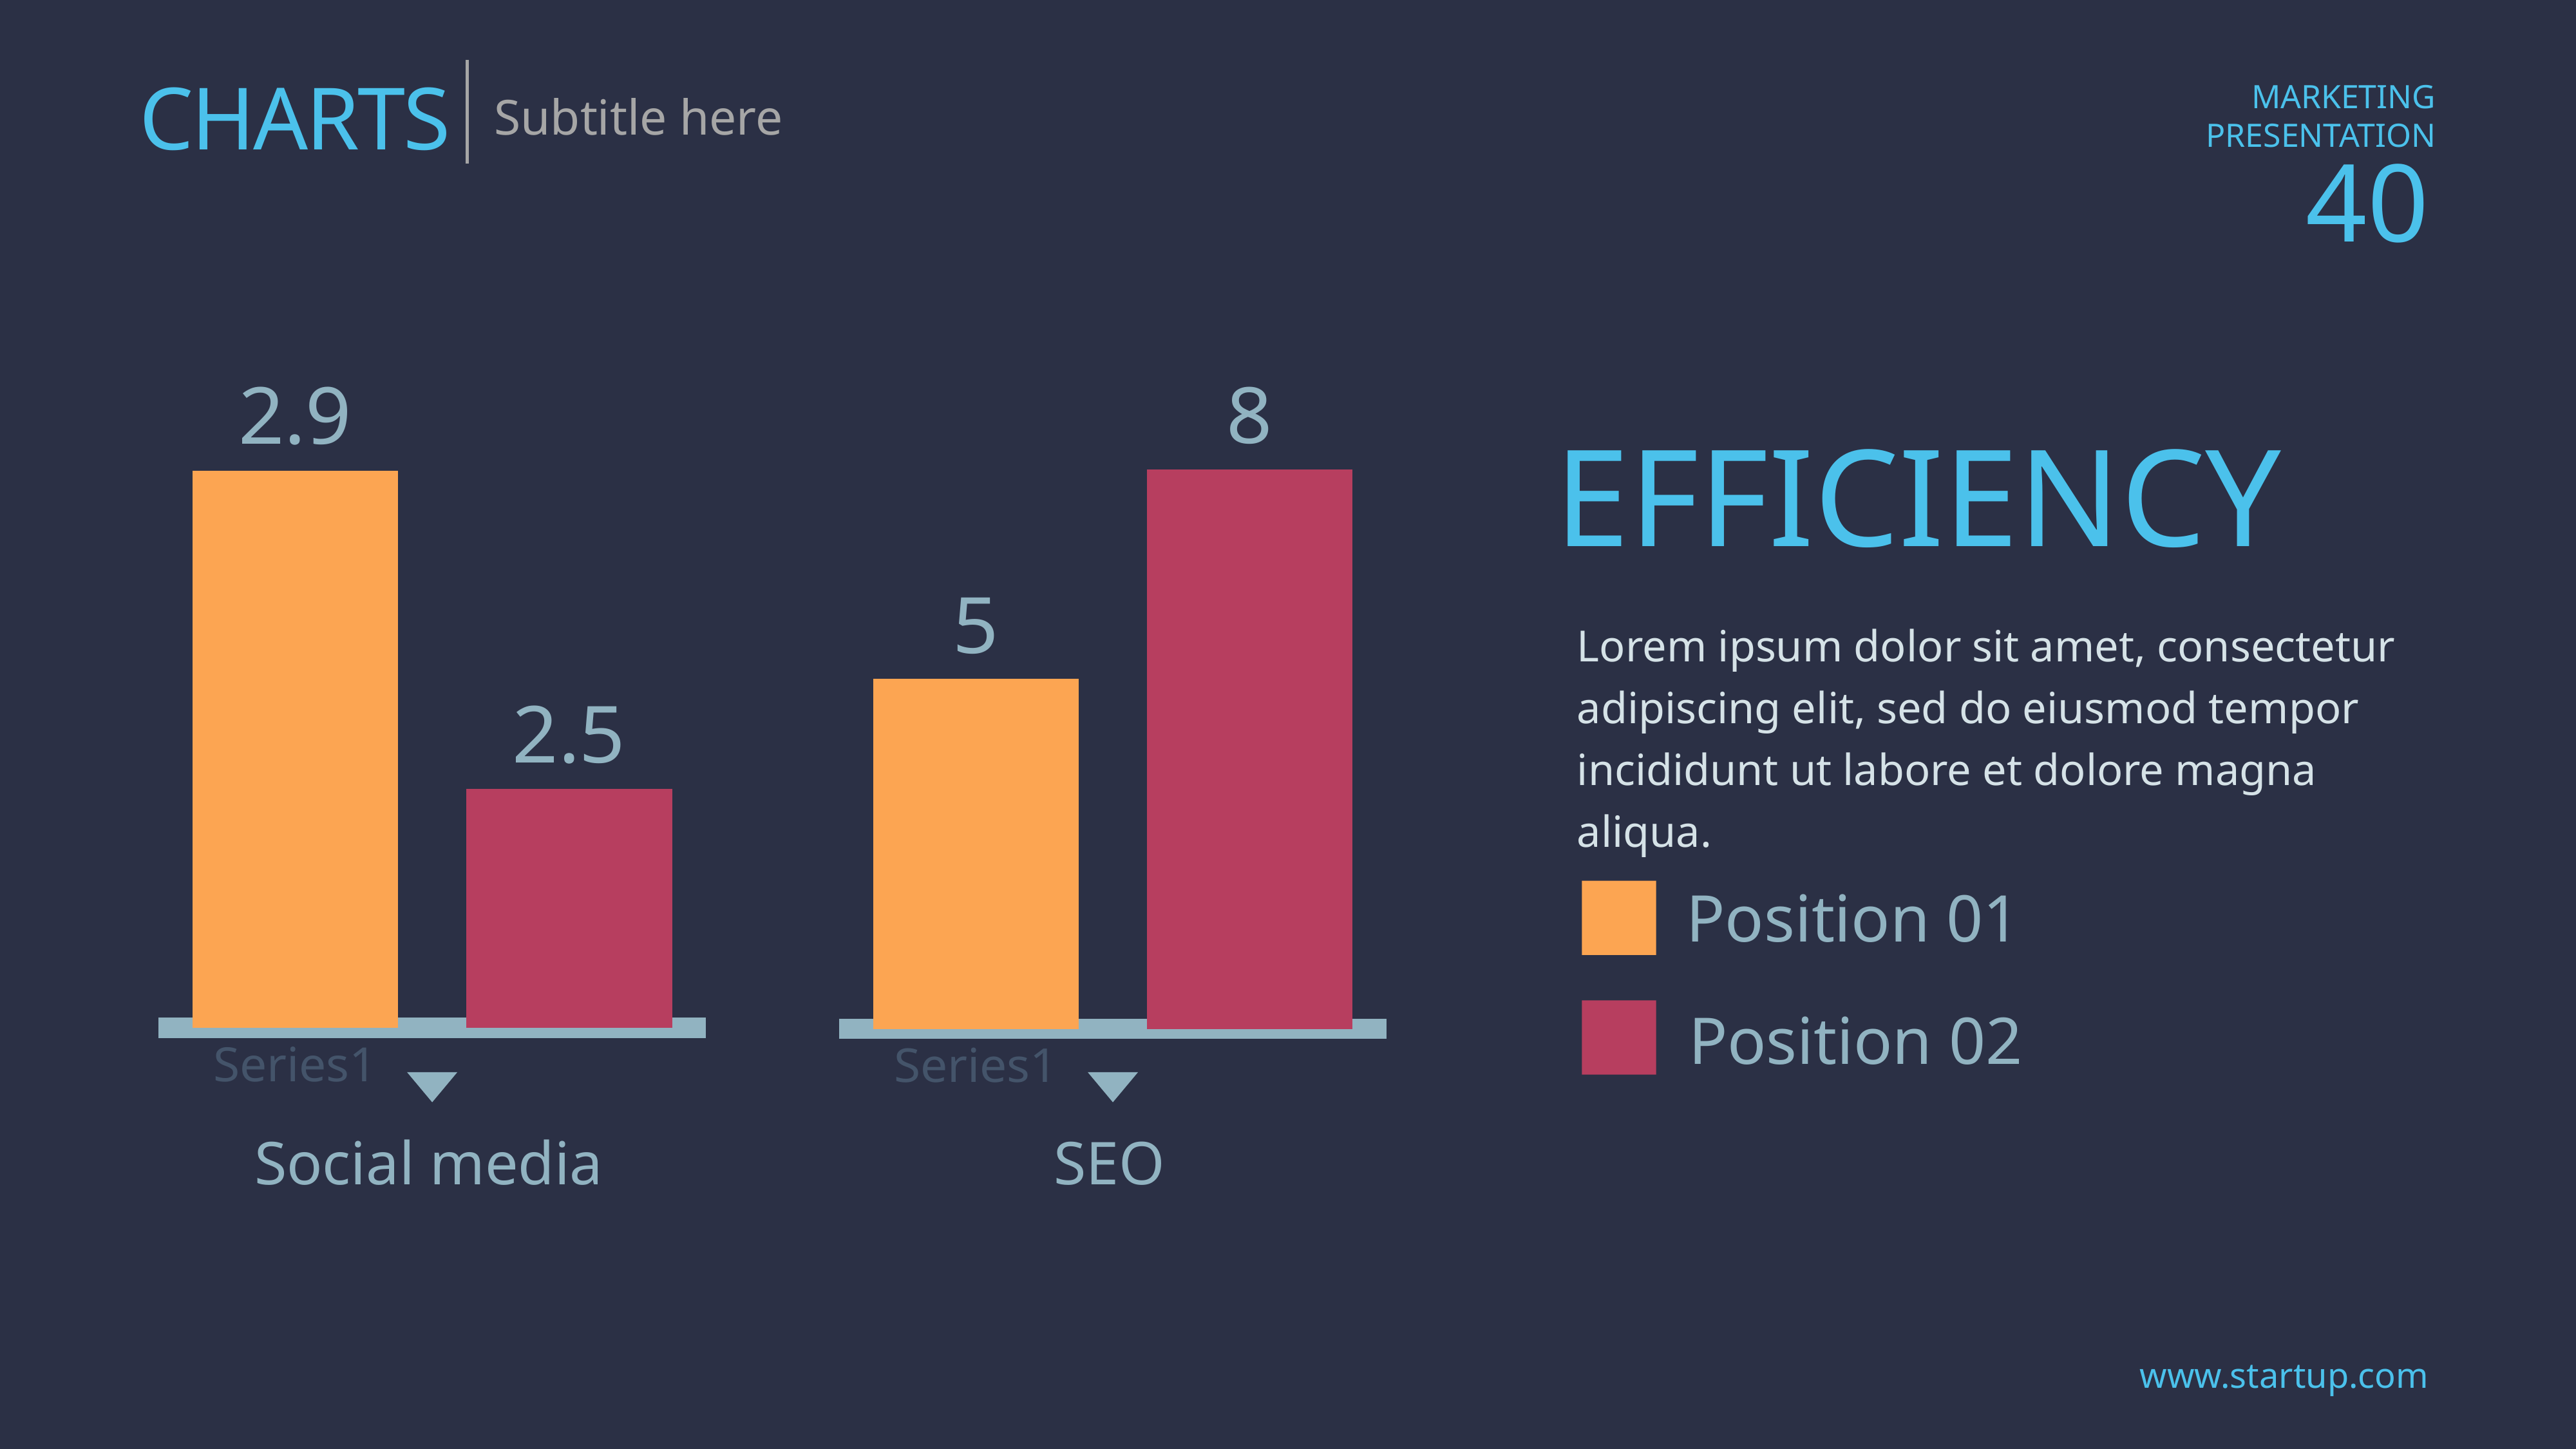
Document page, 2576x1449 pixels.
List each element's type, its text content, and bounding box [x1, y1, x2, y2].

text_box Position 01 [1686, 877, 2021, 955]
text_box Lorem ipsum dolor sit amet, consectetur adipiscing elit, sed do eiusmod tempor incididunt ut labore et dolore magna aliqua. [1577, 608, 2429, 856]
text_box [1581, 880, 1657, 956]
text_box CHARTS [139, 63, 451, 167]
text_box EFFICIENCY [1555, 412, 2282, 574]
text_box Position 02 [1689, 999, 2023, 1077]
text_box SEO [1054, 1126, 1166, 1197]
text_box Subtitle here [484, 81, 793, 149]
text_box [1581, 999, 1657, 1075]
text_box Social media [254, 1126, 603, 1197]
chart [828, 359, 1398, 1110]
chart [147, 359, 717, 1110]
